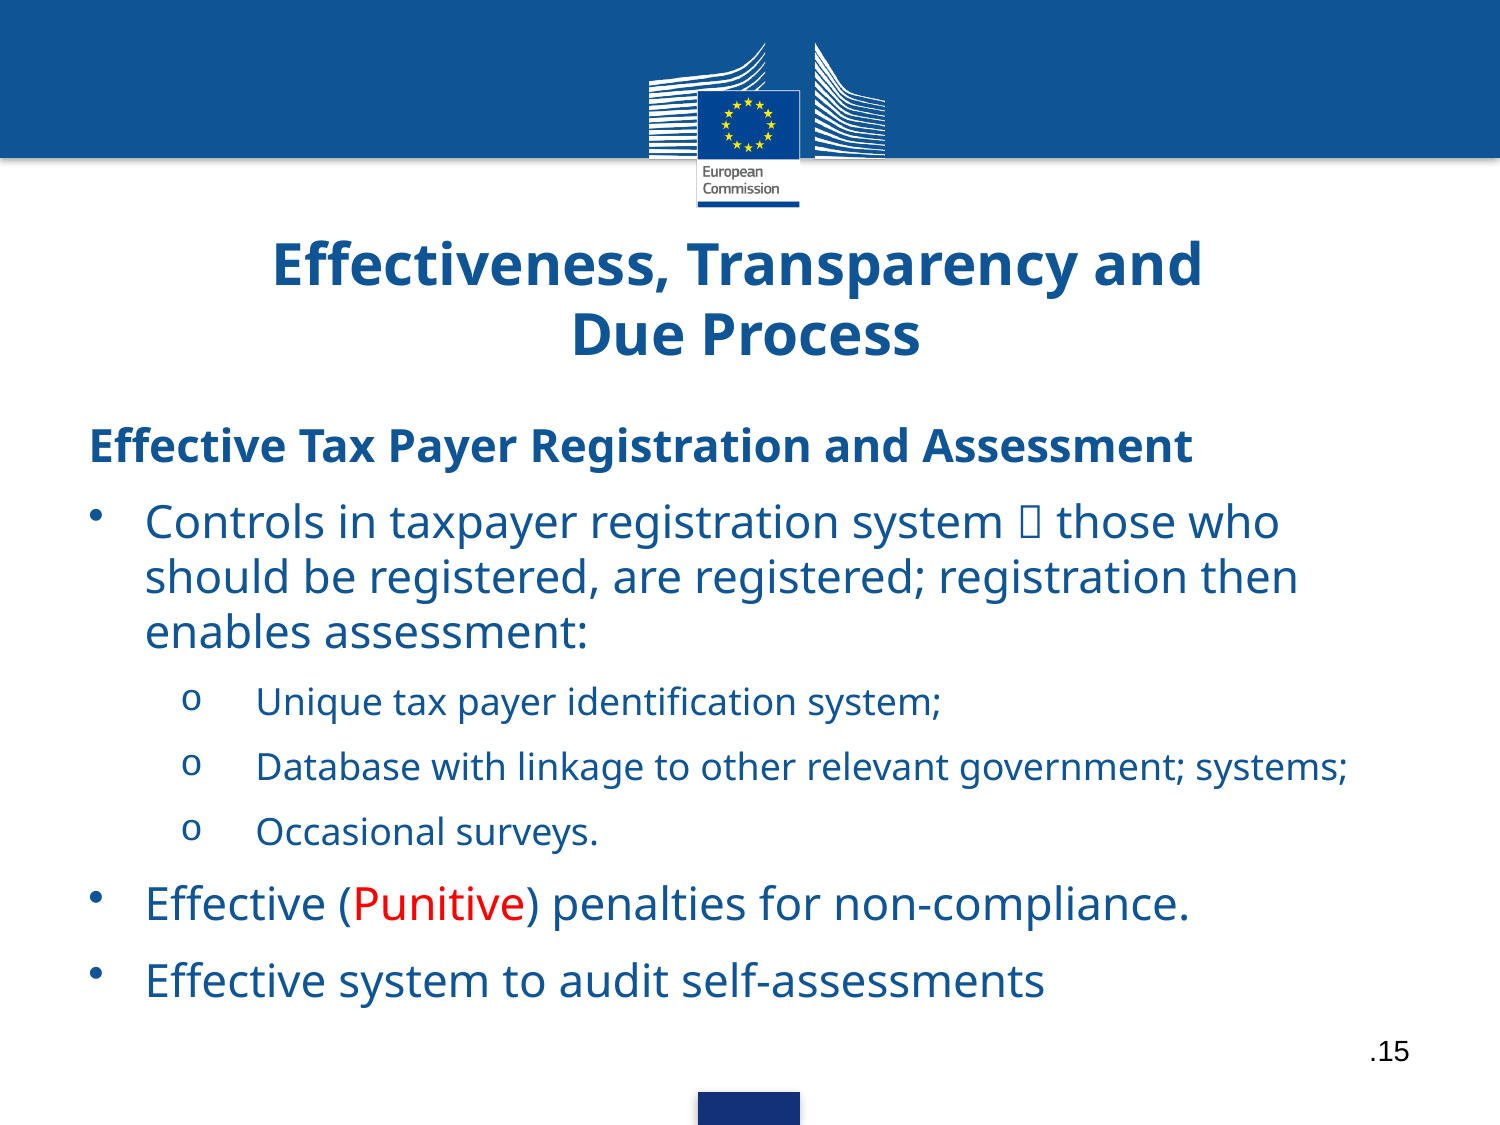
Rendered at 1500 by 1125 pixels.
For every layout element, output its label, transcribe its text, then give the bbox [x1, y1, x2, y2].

text_box Effectiveness, Transparency and Due Process [56, 219, 1436, 375]
slide_number .15 [1074, 1024, 1426, 1103]
picture [649, 42, 885, 208]
list Effective Tax Payer Registration and Assessment Controls in taxpayer registration system  those who should be registered, are registered; registration then enables assessment: Unique tax payer identification system; Database with linkage to other relevant government; systems; Occasional surveys. Effective (Punitive) penalties for non-compliance. Effective system to audit self-assessments [73, 408, 1424, 1084]
